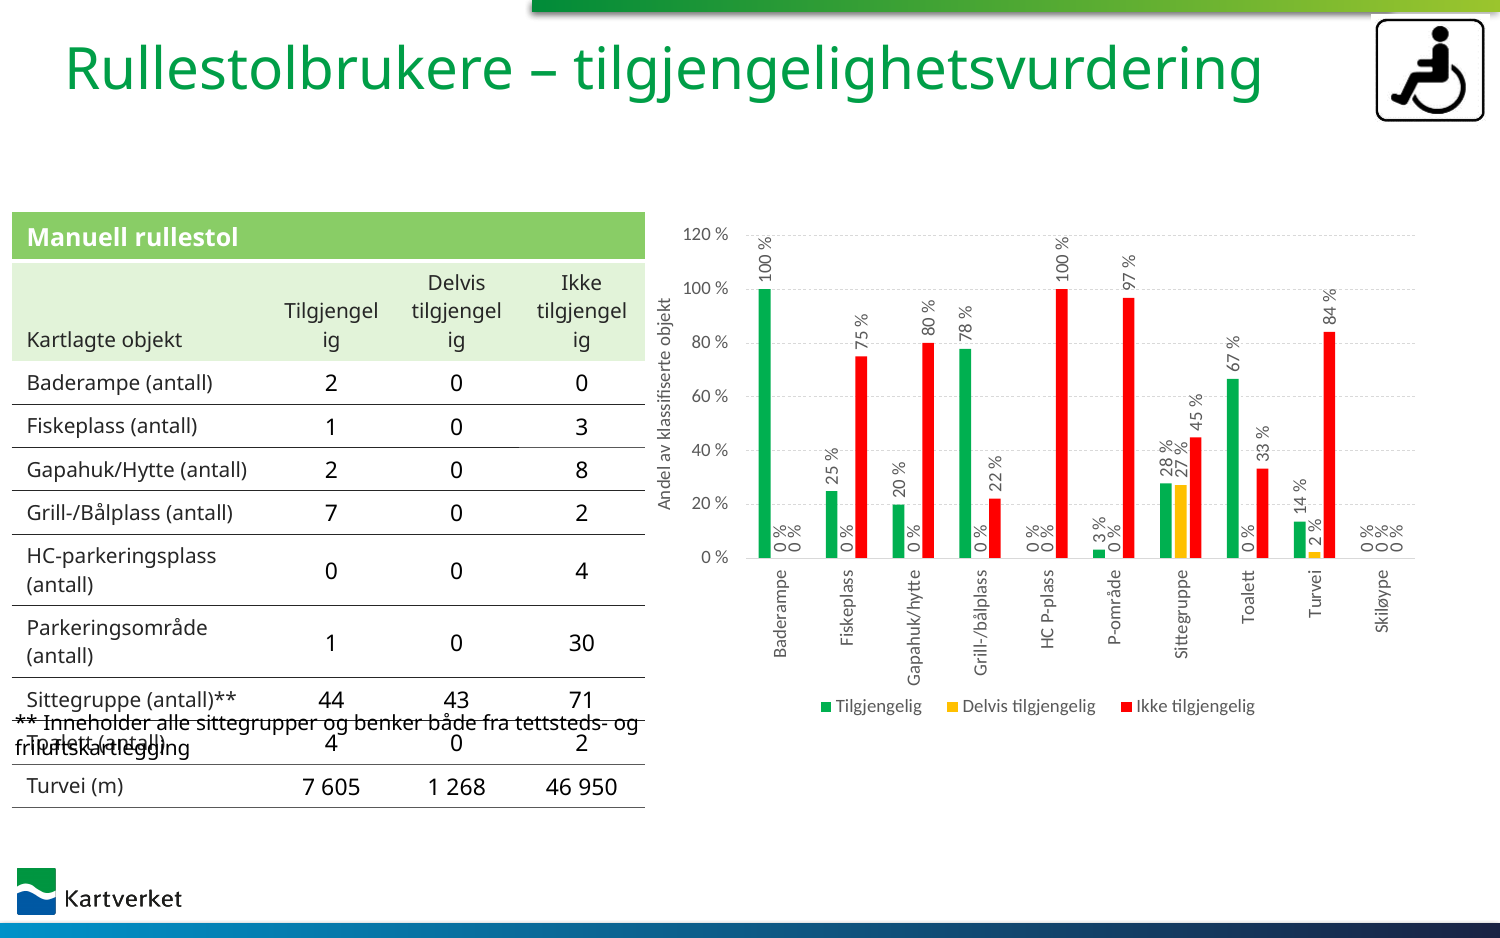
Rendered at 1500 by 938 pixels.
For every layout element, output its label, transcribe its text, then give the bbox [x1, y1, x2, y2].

table_cell Ikke tilgjengelig [519, 263, 638, 361]
table_cell 43 [394, 678, 519, 702]
text_box ** Inneholder alle sittegrupper og benker både fra tettsteds- og friluftskartlegging [0, 702, 745, 768]
table_cell 3 [519, 405, 638, 447]
table_cell 71 [519, 678, 638, 702]
table_cell 0 [394, 606, 519, 677]
table_cell 0 [269, 535, 394, 605]
table_cell Delvis tilgjengelig [394, 263, 519, 361]
picture [643, 218, 1426, 728]
table_cell 0 [394, 491, 519, 534]
table_cell 0 [394, 361, 519, 404]
table_cell Grill-/Bålplass (antall) [12, 491, 269, 534]
table_cell Kartlagte objekt [12, 263, 269, 361]
table_cell 30 [519, 606, 638, 677]
table_cell 1 [269, 405, 394, 447]
table_cell Baderampe (antall) [12, 361, 269, 404]
table_header Manuell rullestol [12, 212, 645, 259]
table_cell 0 [394, 405, 519, 447]
picture [1371, 13, 1491, 127]
table_cell 2 [519, 491, 638, 534]
table_cell Gapahuk/Hytte (antall) [12, 448, 269, 490]
table_cell 7 605 [269, 768, 394, 807]
table_cell 44 [269, 678, 394, 702]
table_cell Tilgjengelig [269, 263, 394, 361]
table_cell HC-parkeringsplass (antall) [12, 535, 269, 605]
table_cell 1 268 [394, 768, 519, 807]
table_cell 0 [394, 535, 519, 605]
table_cell 46 950 [519, 768, 645, 807]
table_cell 0 [519, 361, 638, 404]
table_cell 2 [269, 448, 394, 490]
text_box Rullestolbrukere – tilgjengelighetsvurdering [49, 12, 1372, 109]
table_cell 2 [269, 361, 394, 404]
table_cell 0 [394, 448, 519, 490]
table_cell Turvei (m) [12, 768, 269, 807]
table_cell 7 [269, 491, 394, 534]
table_cell 1 [269, 606, 394, 677]
table_cell Sittegruppe (antall)** [12, 678, 269, 702]
table_cell 4 [519, 535, 638, 605]
table_cell 8 [519, 448, 638, 490]
table_cell Parkeringsområde (antall) [12, 606, 269, 677]
table_cell Fiskeplass (antall) [12, 405, 269, 447]
